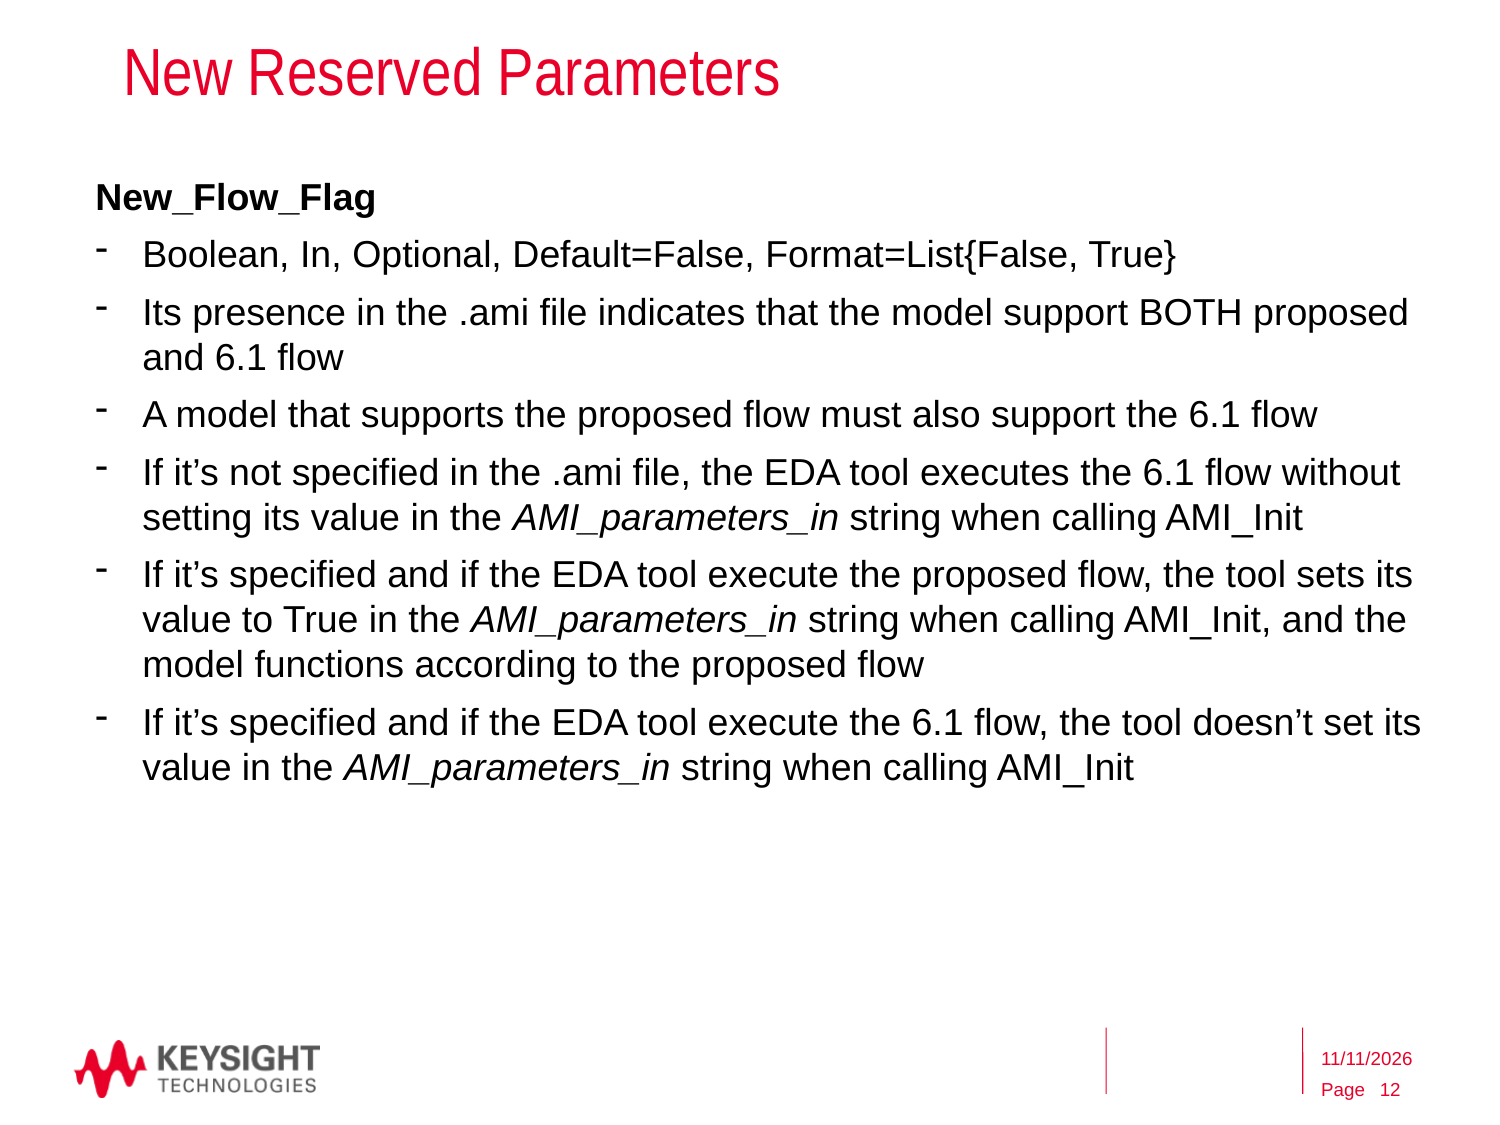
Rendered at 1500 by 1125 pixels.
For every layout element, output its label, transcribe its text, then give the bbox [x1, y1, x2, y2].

picture [73, 1040, 320, 1098]
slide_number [1321, 1009, 1500, 1069]
text_box New_Flow_Flag Boolean, In, Optional, Default=False, Format=List{False, True} Its presence in the .ami file indicates that the model support BOTH proposed and 6.1 flow A model that supports the proposed flow must also support the 6.1 flow If it’s not specified in the .ami file, the EDA tool executes the 6.1 flow without setting its value in the AMI_parameters_in string when calling AMI_Init If it’s specified and if the EDA tool execute the proposed flow, the tool sets its value to True in the AMI_parameters_in string when calling AMI_Init, and the model functions according to the proposed flow If it’s specified and if the EDA tool execute the 6.1 flow, the tool doesn’t set its value in the AMI_parameters_in string when calling AMI_Init [95, 165, 1459, 796]
slide_number 12 [1379, 1069, 1425, 1100]
title New Reserved Parameters [123, 24, 1304, 110]
